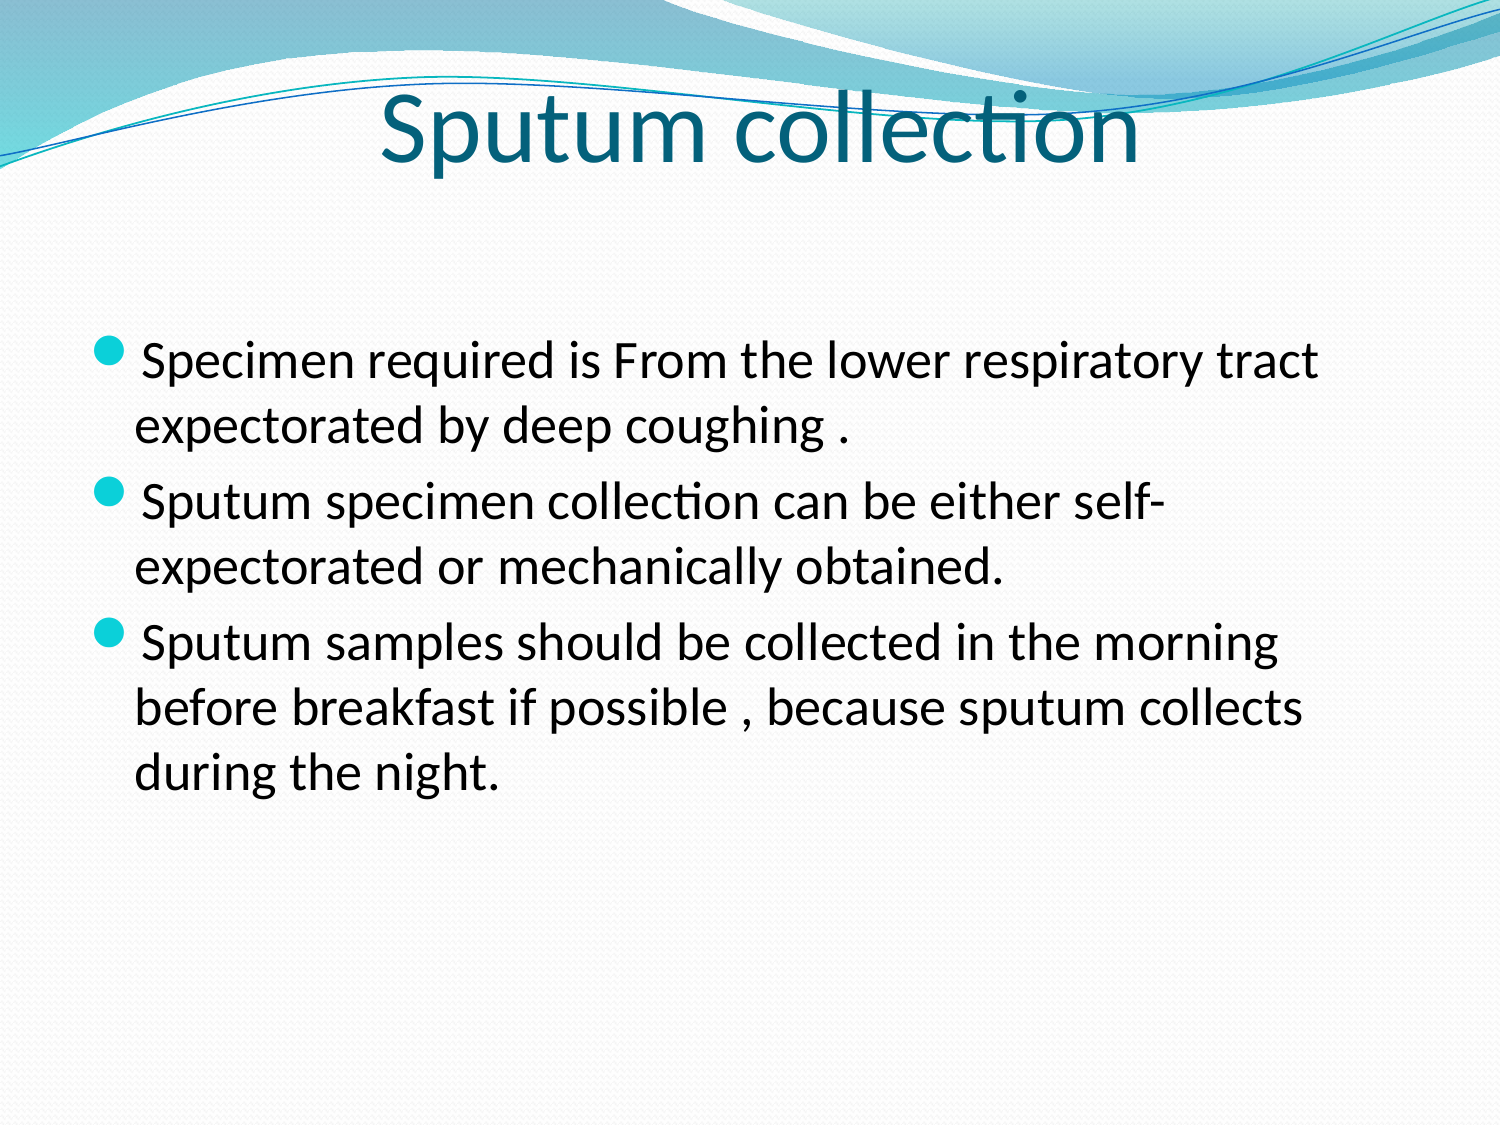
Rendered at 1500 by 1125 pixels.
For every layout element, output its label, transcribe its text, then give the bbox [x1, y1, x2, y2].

text_box Sputum collection [99, 0, 1450, 183]
list Specimen required is From the lower respiratory tract expectorated by deep coughing . Sputum specimen collection can be either self-expectorated or mechanically obtained. Sputum samples should be collected in the morning before breakfast if possible , because sputum collects during the night. [75, 317, 1425, 1038]
